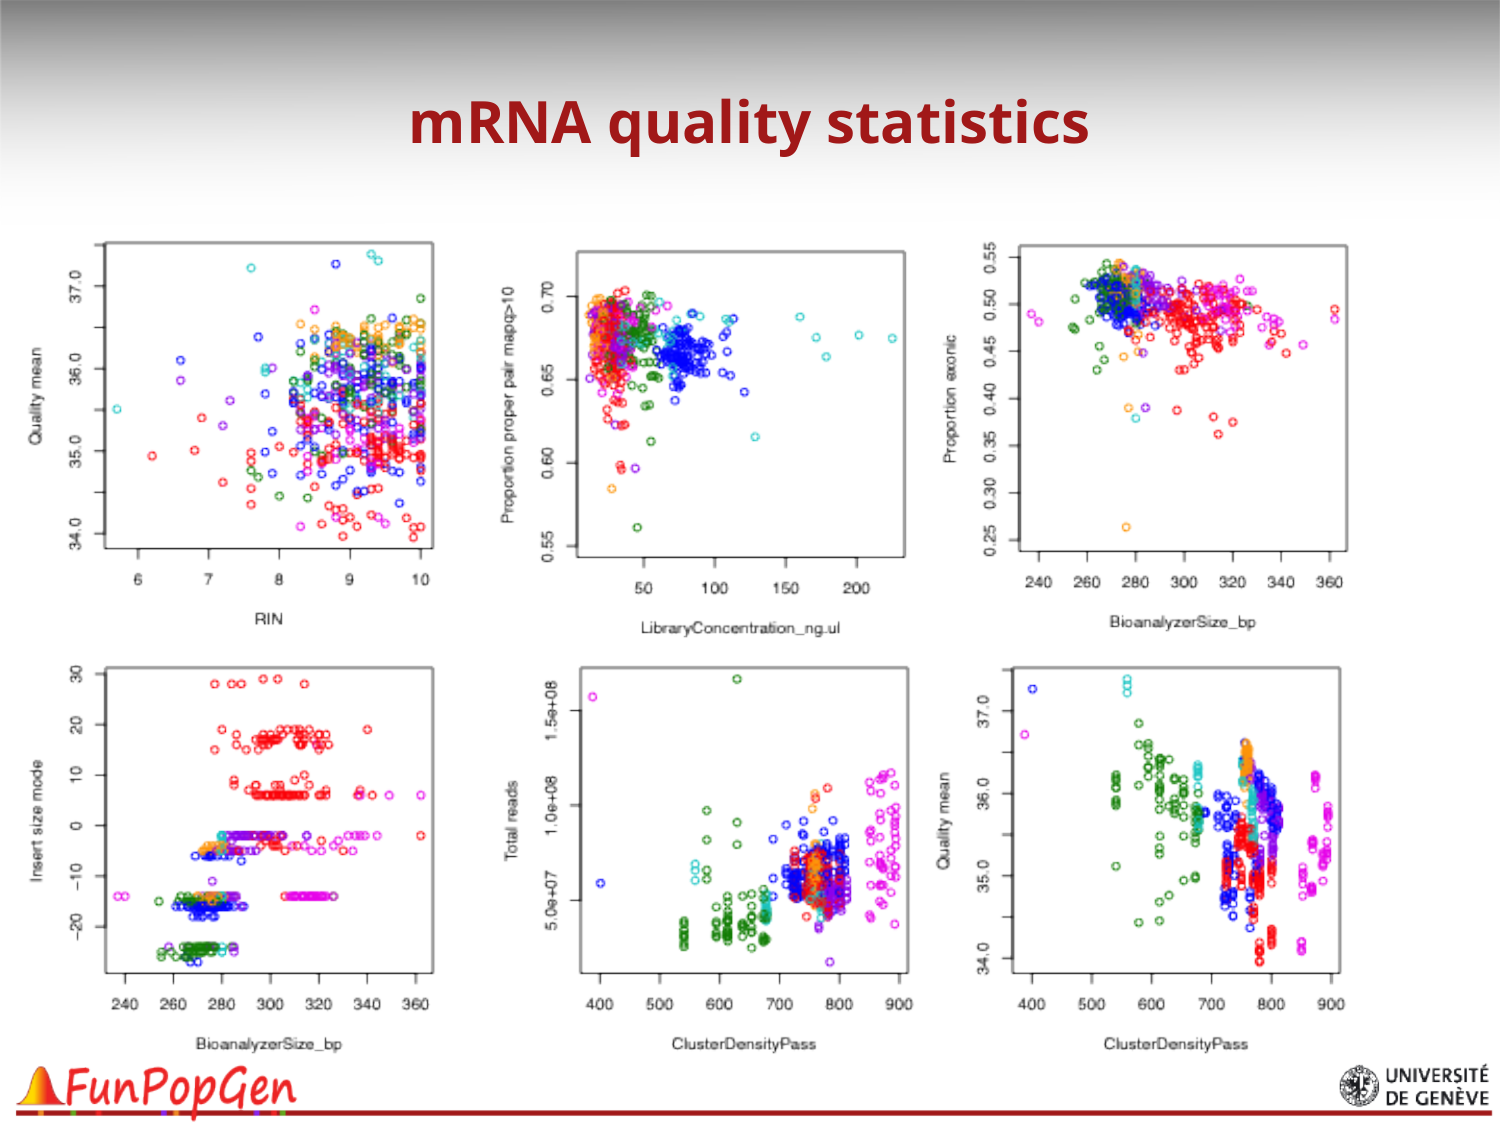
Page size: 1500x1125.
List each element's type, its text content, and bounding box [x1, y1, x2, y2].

title mRNA quality statistics [90, 17, 1410, 163]
picture [0, 0, 1500, 1125]
